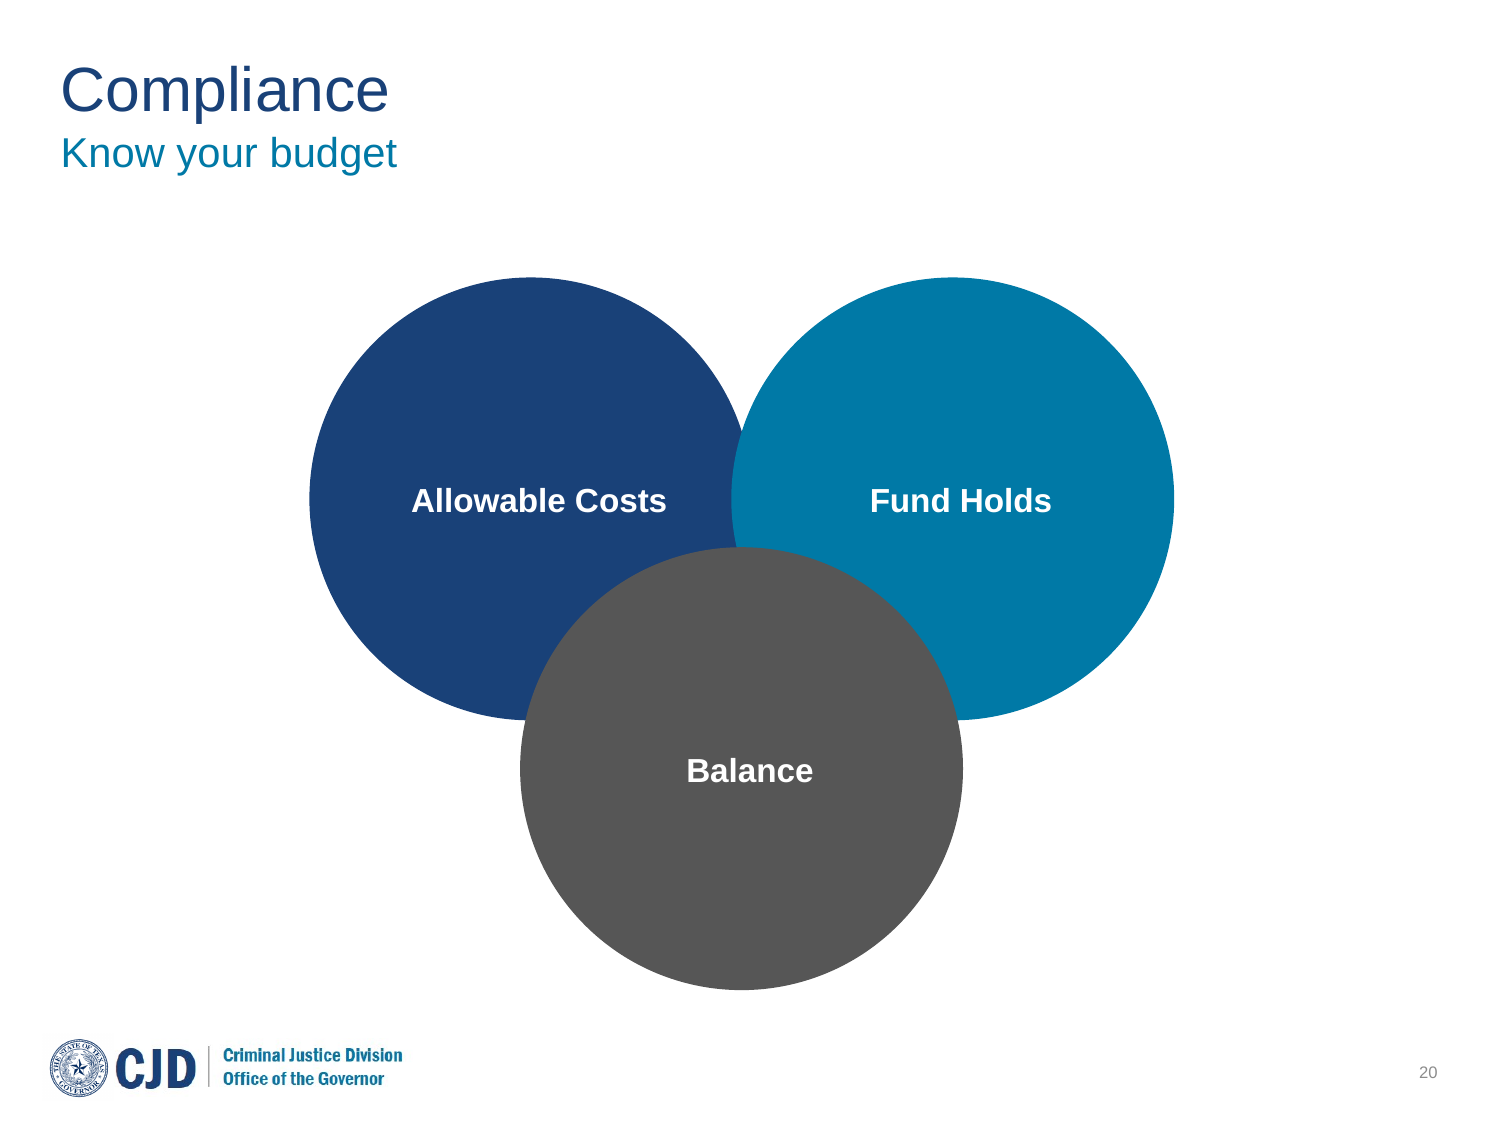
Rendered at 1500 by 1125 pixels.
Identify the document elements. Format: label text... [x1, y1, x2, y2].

list Know your budget [60, 126, 1437, 285]
picture [114, 1038, 420, 1097]
title Compliance [60, 48, 1437, 126]
slide_number 20 [1307, 1051, 1438, 1093]
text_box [309, 277, 1175, 991]
